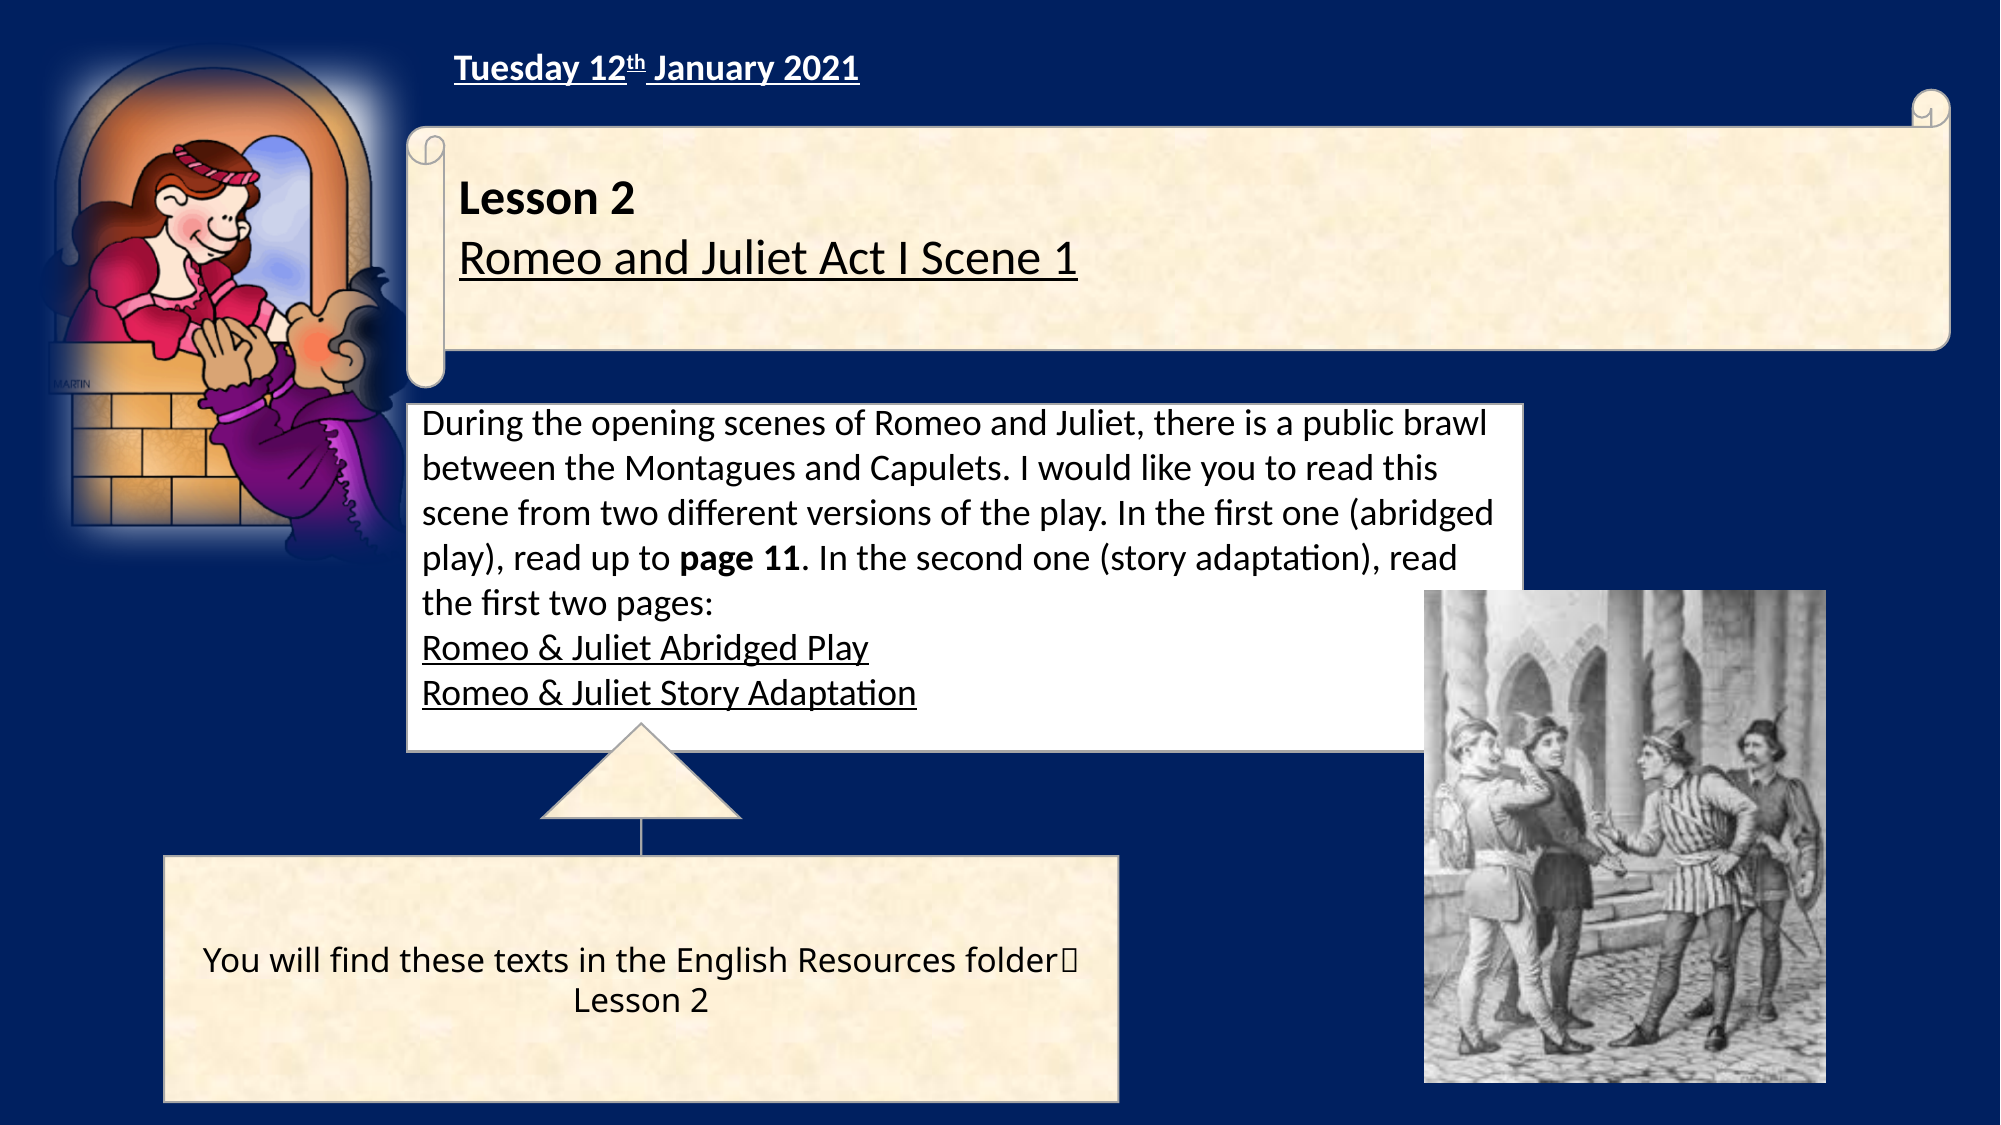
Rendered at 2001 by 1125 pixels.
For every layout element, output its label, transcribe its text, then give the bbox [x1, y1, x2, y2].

text_box Tuesday 12th January 2021 [439, 35, 1336, 96]
picture [35, 35, 425, 570]
text_box You will find these texts in the English Resources folder Lesson 2 [163, 721, 1120, 1104]
text_box During the opening scenes of Romeo and Juliet, there is a public brawl between the Montagues and Capulets. I would like you to read this scene from two different versions of the play. In the first one (abridged play), read up to page 11. In the second one (story adaptation), read the first two pages: Romeo & Juliet Abridged Play Romeo & Juliet Story Adaptation [406, 403, 1524, 753]
picture [1423, 590, 1826, 1083]
text_box Lesson 2 Romeo and Juliet Act I Scene 1 [425, 88, 1951, 389]
